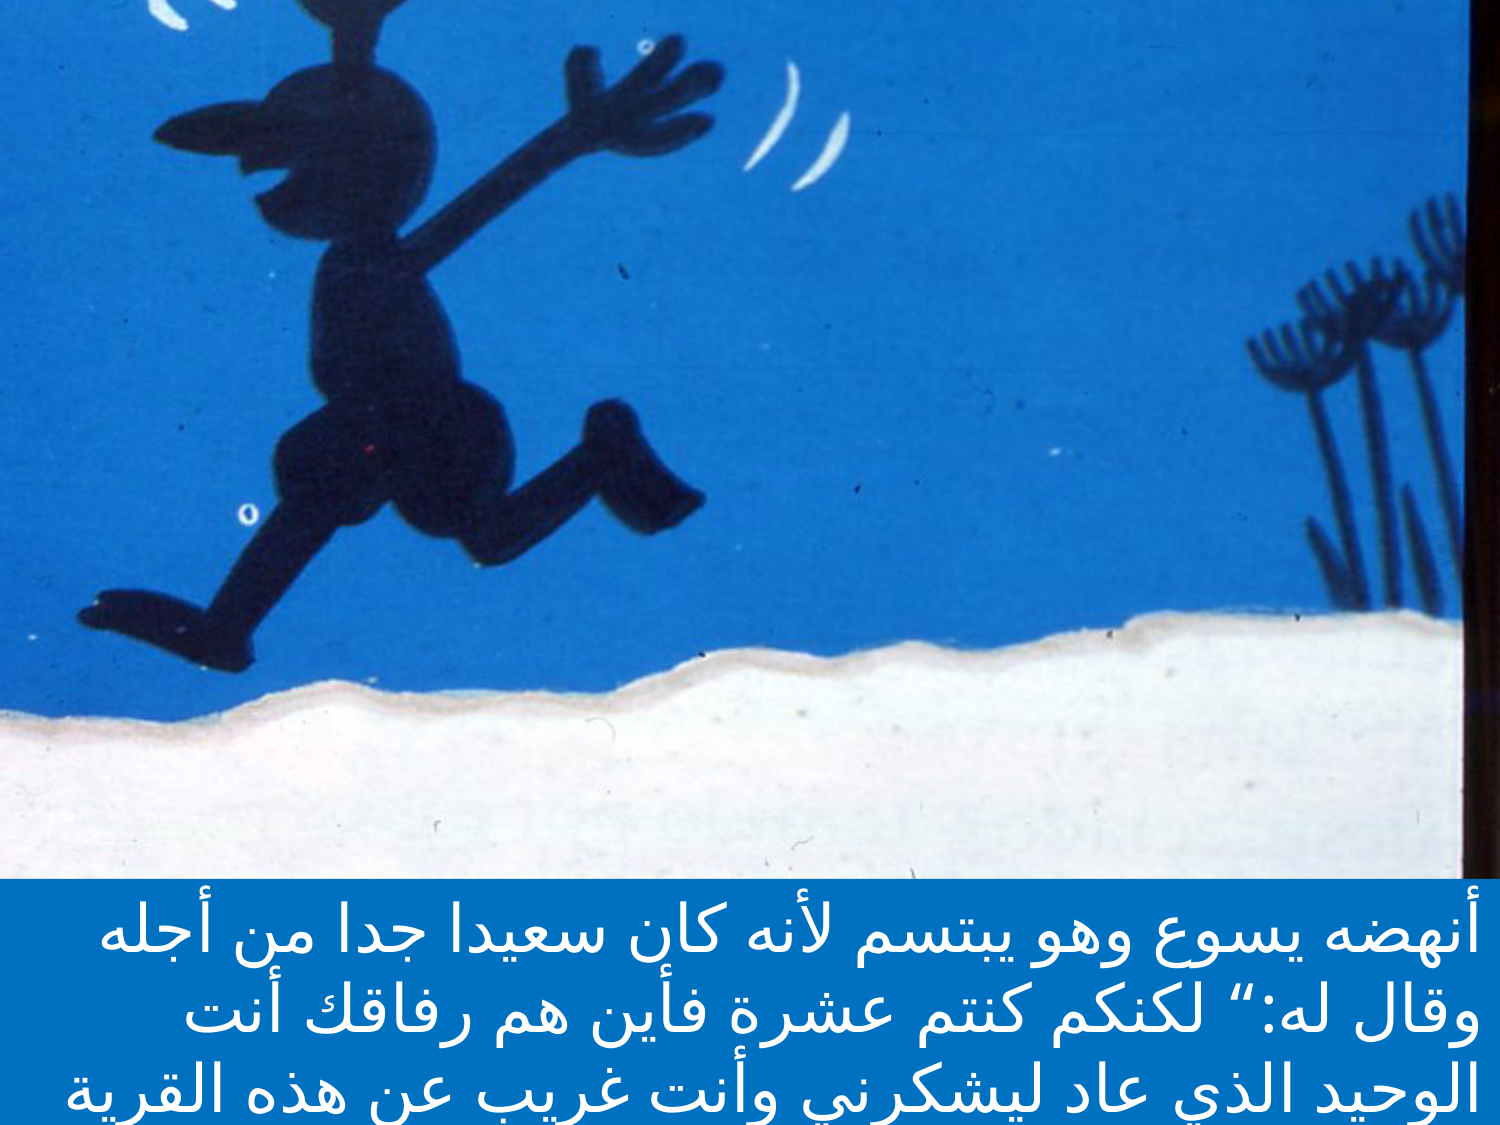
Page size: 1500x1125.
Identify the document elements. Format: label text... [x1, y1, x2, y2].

text_box أنهضه يسوع وهو يبتسم لأنه كان سعيدا جدا من أجله وقال له:“ لكنكم كنتم عشرة فأين هم رفاقك أنت الوحيد الذي عاد ليشكرني وأنت غريب عن هذه القرية هل تتذكرون ماذا كان يفعل الآخرون في هذه اللحظة ؟ [0, 886, 1500, 1125]
picture [0, 0, 1500, 880]
